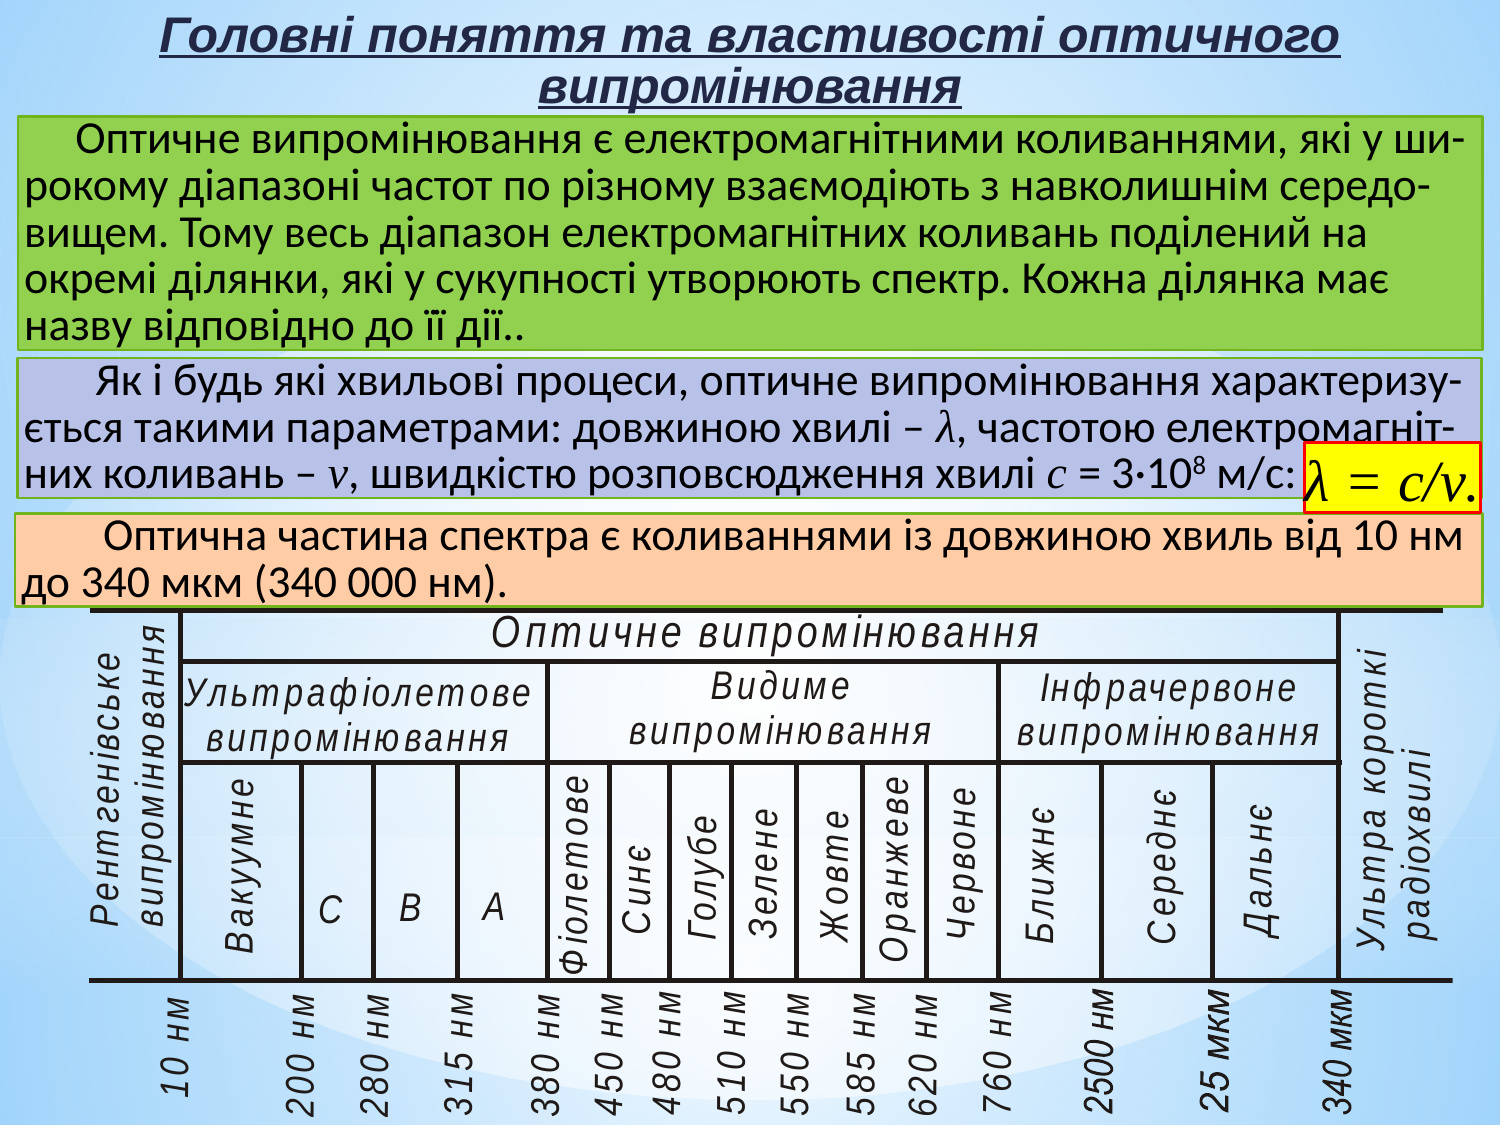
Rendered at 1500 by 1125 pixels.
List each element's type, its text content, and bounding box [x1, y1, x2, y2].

text_box Оптична частина спектра є коливаннями із довжиною хвиль від 10 нм до 340 мкм (340 000 нм). [14, 512, 1484, 608]
text_box Оптичне випромінювання є електромагнітними коливаннями, які у ши-рокому діапазоні частот по різному взаємодіють з навколишнім середо-вищем. Тому весь діапазон електромагнітних коливань поділений на окремі ділянки, які у сукупності утворюють спектр. Кожна ділянка має назву відповідно до її дії.. [17, 115, 1484, 351]
picture [88, 607, 1453, 1118]
text_box Головні поняття та властивості оптичного випромінювання [17, 11, 1483, 114]
text_box Як і будь які хвильові процеси, оптичне випромінювання характеризу-ється такими параметрами: довжиною хвилі – λ, частотою електромагніт-них коливань – ν, швидкістю розповсюдження хвилі с = 3·108 м/с: [16, 357, 1483, 499]
text_box λ = с/ν. [1304, 442, 1481, 513]
